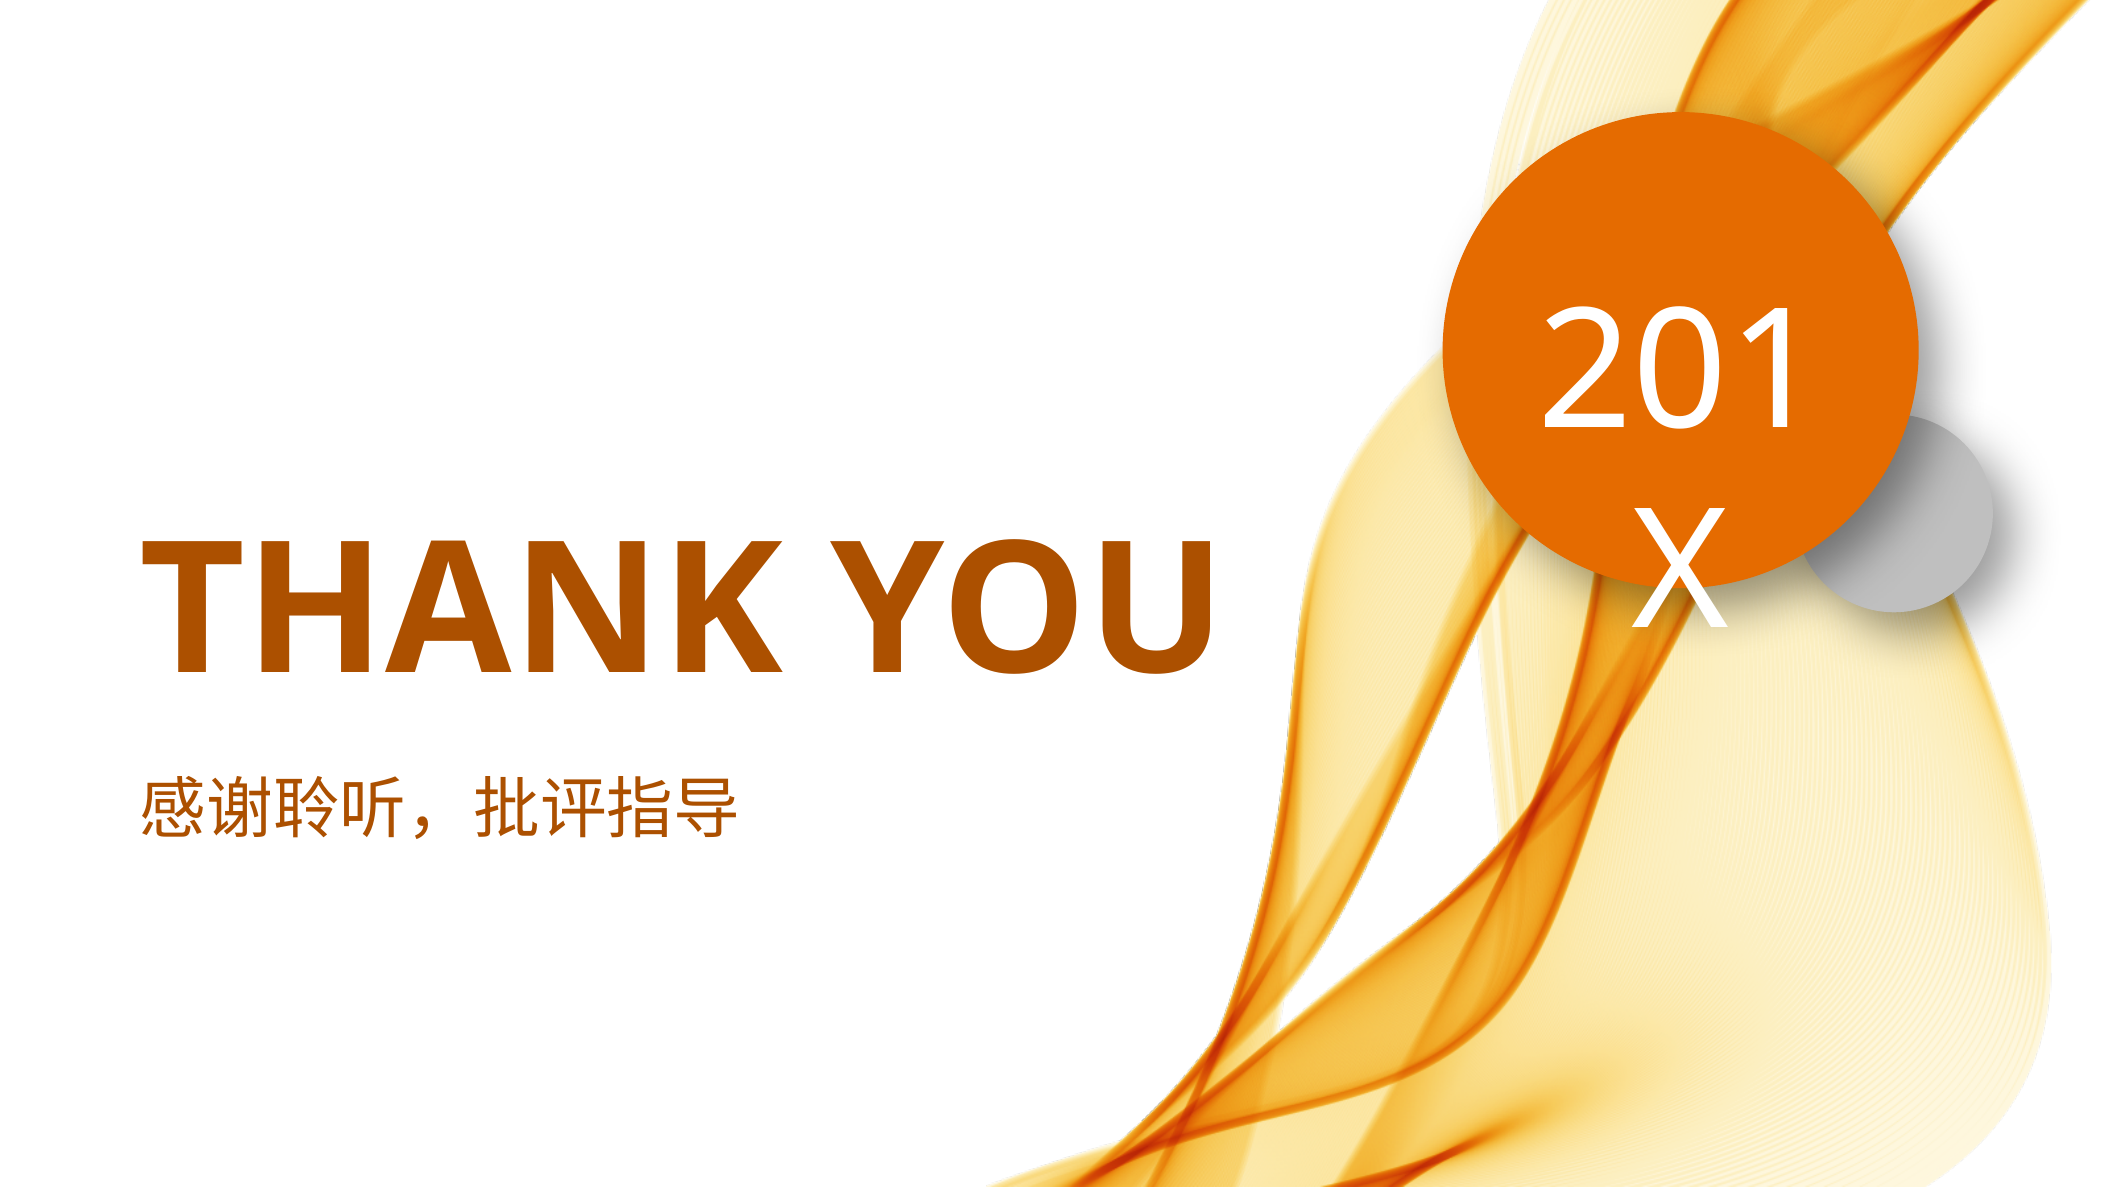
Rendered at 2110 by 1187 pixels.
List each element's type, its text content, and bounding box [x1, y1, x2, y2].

picture [986, 0, 2097, 1187]
text_box THANK YOU [139, 489, 986, 710]
text_box 感谢聆听，批评指导 [139, 765, 783, 846]
